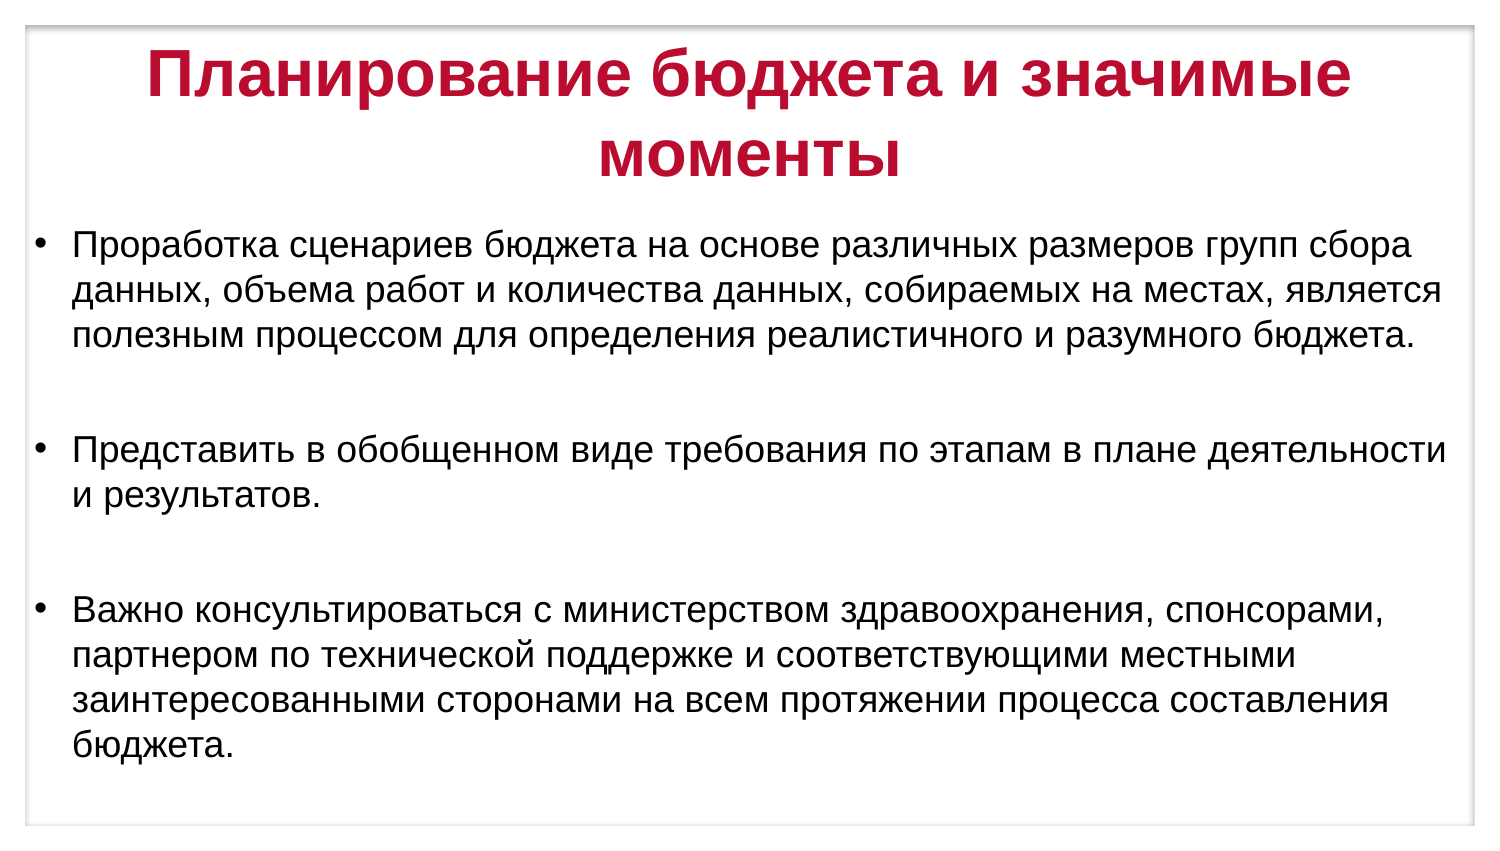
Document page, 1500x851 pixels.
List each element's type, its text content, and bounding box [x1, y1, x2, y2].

title Планирование бюджета и значимые моменты [84, 20, 1416, 197]
list Проработка сценариев бюджета на основе различных размеров групп сбора данных, объема работ и количества данных, собираемых на местах, является полезным процессом для определения реалистичного и разумного бюджета. Представить в обобщенном виде требования по этапам в плане деятельности и результатов. Важно консультироваться с министерством здравоохранения, спонсорами, партнером по технической поддержке и соответствующими местными заинтересованными сторонами на всем протяжении процесса составления бюджета. [19, 212, 1474, 851]
